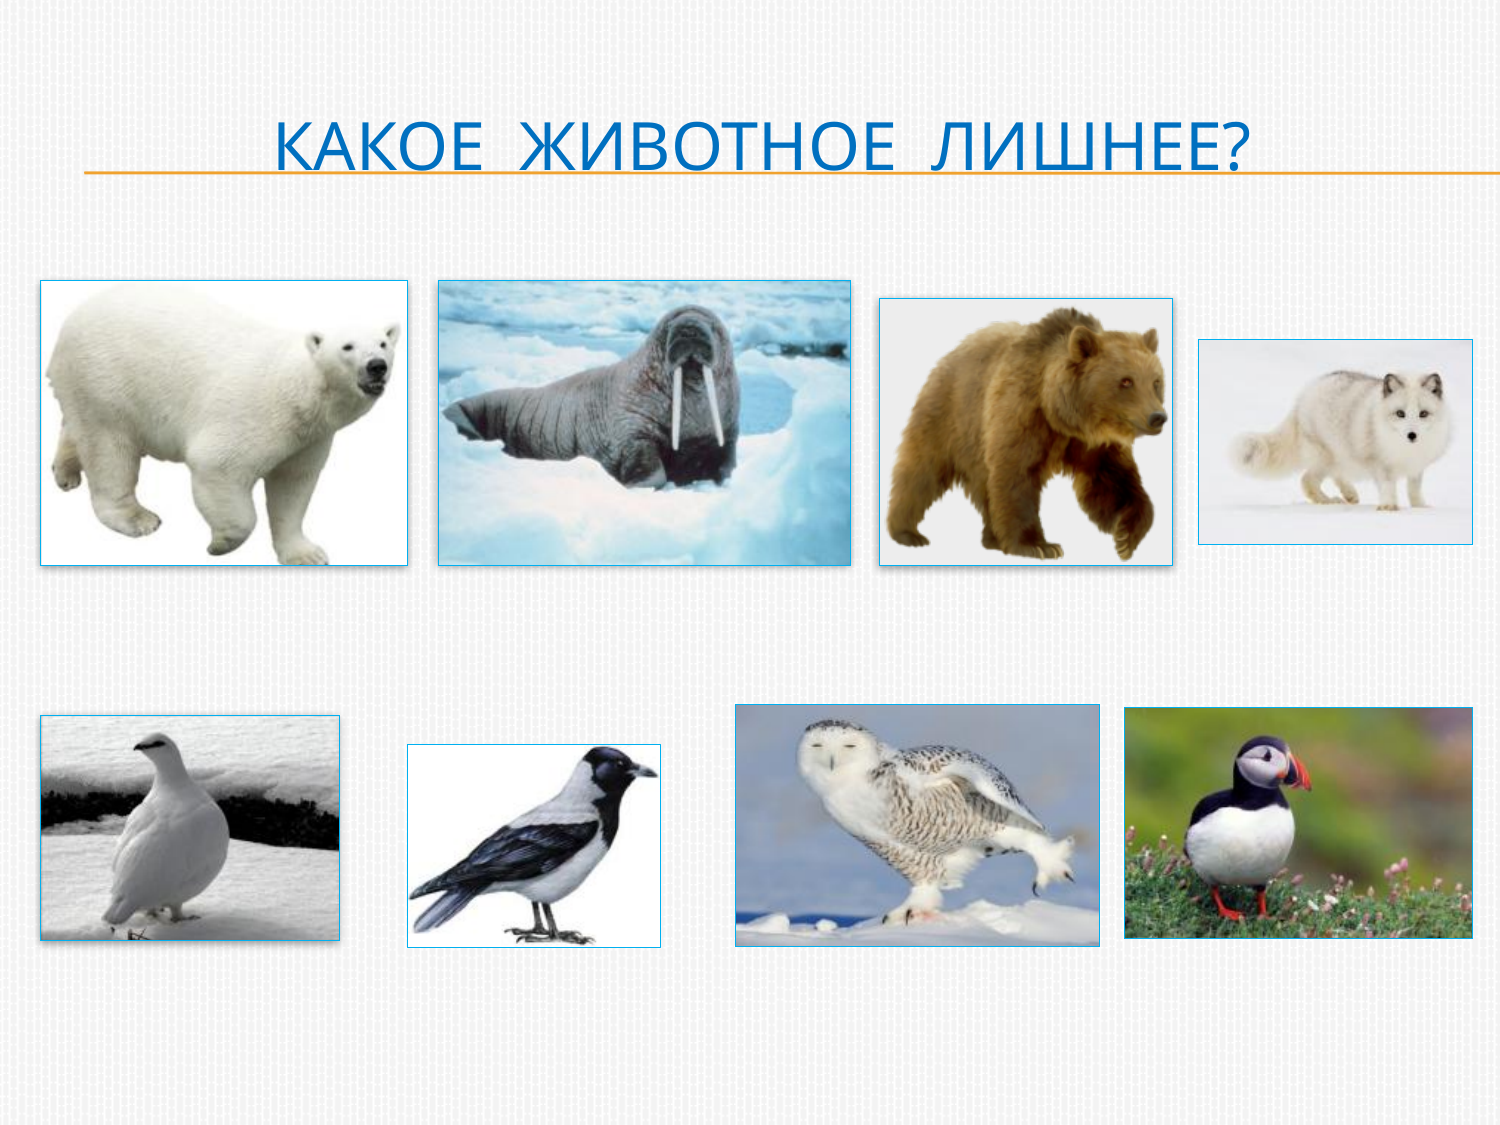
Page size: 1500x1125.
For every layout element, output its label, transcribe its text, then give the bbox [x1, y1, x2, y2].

picture [42, 282, 406, 564]
picture [1126, 709, 1471, 937]
title Какое животное лишнее? [50, 75, 1475, 213]
picture [881, 300, 1171, 564]
picture [409, 746, 659, 946]
picture [737, 706, 1098, 945]
picture [42, 717, 338, 939]
picture [440, 282, 849, 564]
picture [1200, 341, 1471, 543]
